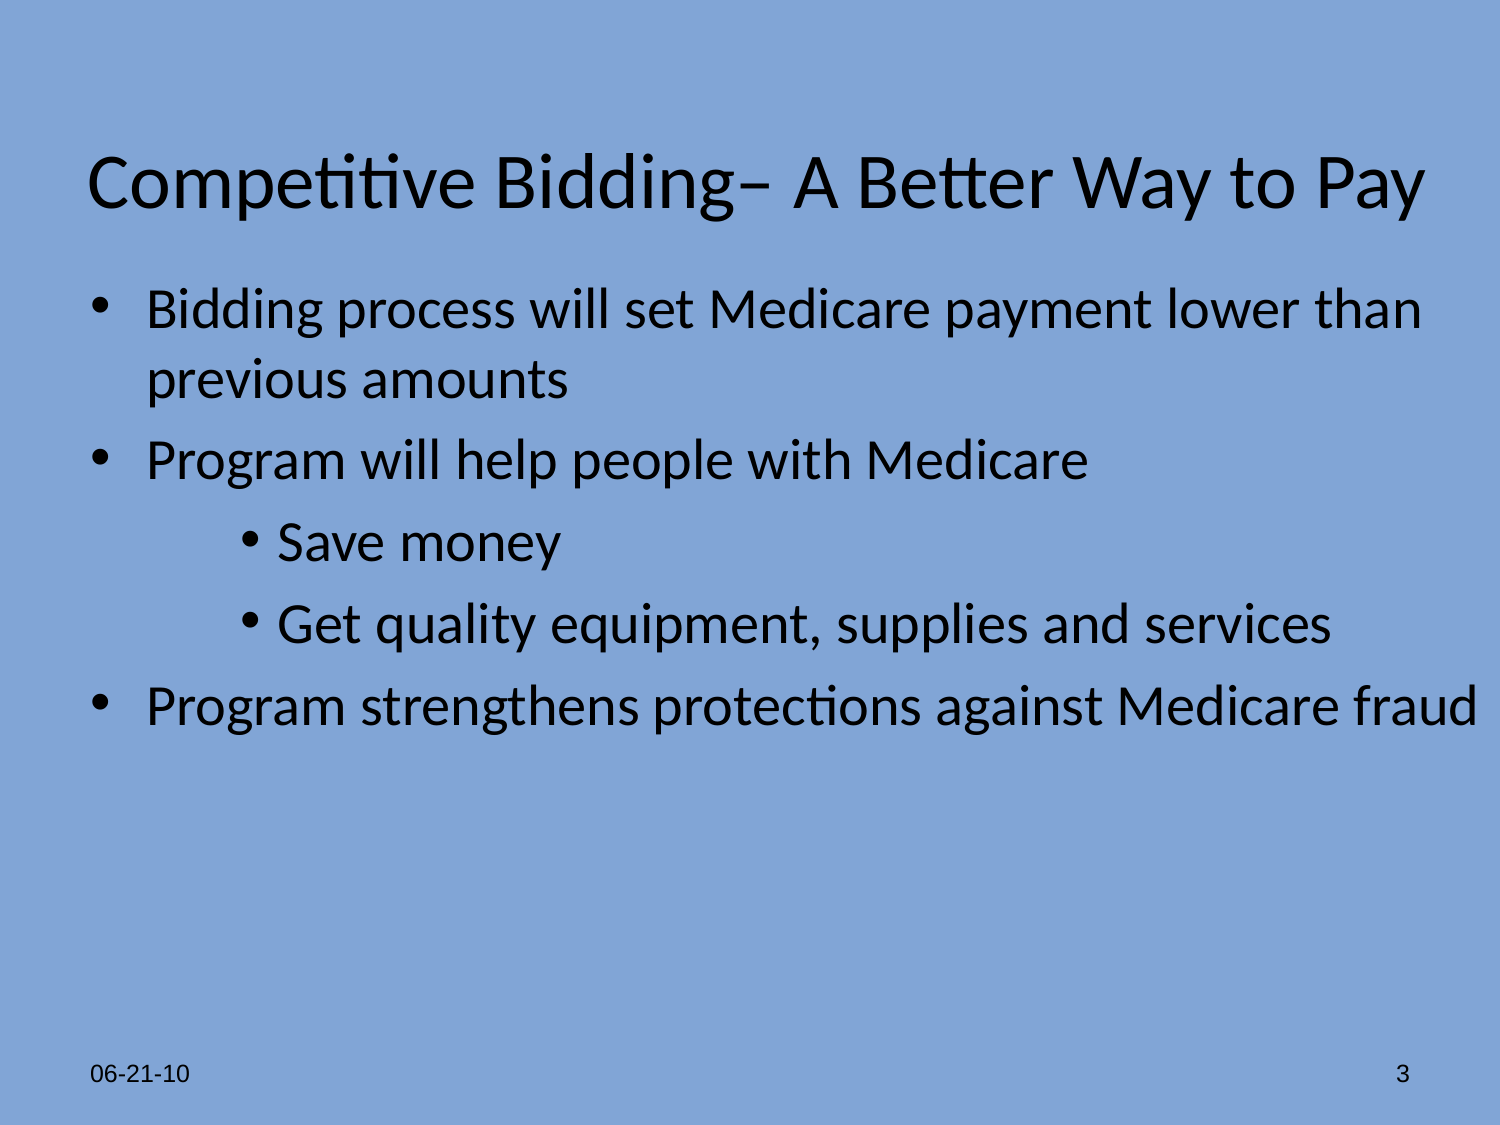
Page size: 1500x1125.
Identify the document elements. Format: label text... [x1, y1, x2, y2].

title Competitive Bidding– A Better Way to Pay [0, 44, 1500, 233]
list Bidding process will set Medicare payment lower than previous amounts Program will help people with Medicare Save money Get quality equipment, supplies and services Program strengthens protections against Medicare fraud [74, 262, 1500, 1006]
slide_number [75, 1042, 425, 1103]
slide_number 3 [1074, 1042, 1425, 1103]
